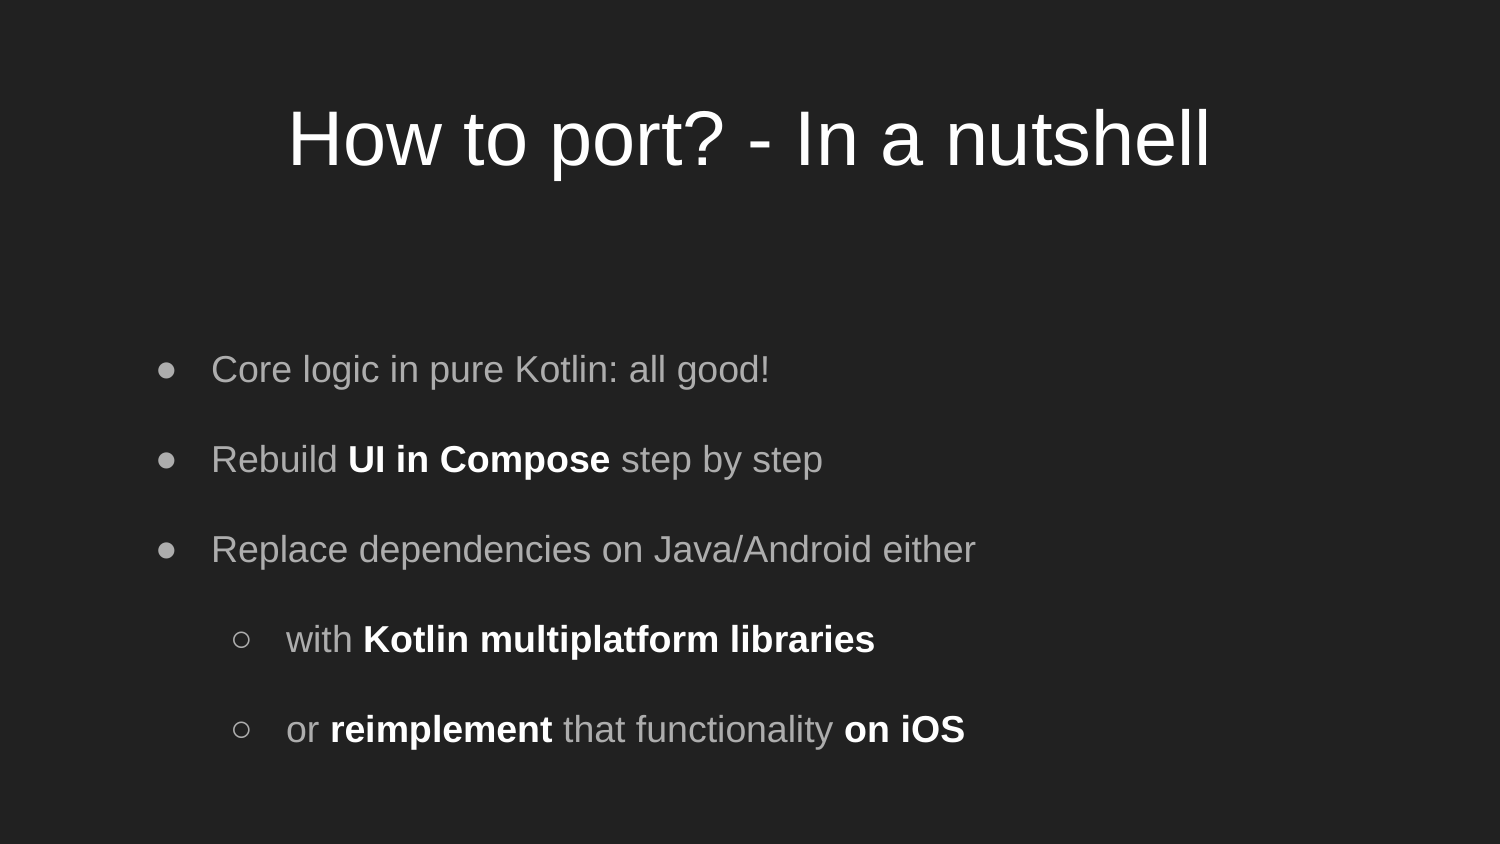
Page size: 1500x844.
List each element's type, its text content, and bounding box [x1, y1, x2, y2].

text_box Core logic in pure Kotlin: all good! Rebuild UI in Compose step by step Replace dependencies on Java/Android either with Kotlin multiplatform libraries or reimplement that functionality on iOS [121, 285, 1423, 766]
title How to port? - In a nutshell [51, 72, 1449, 203]
